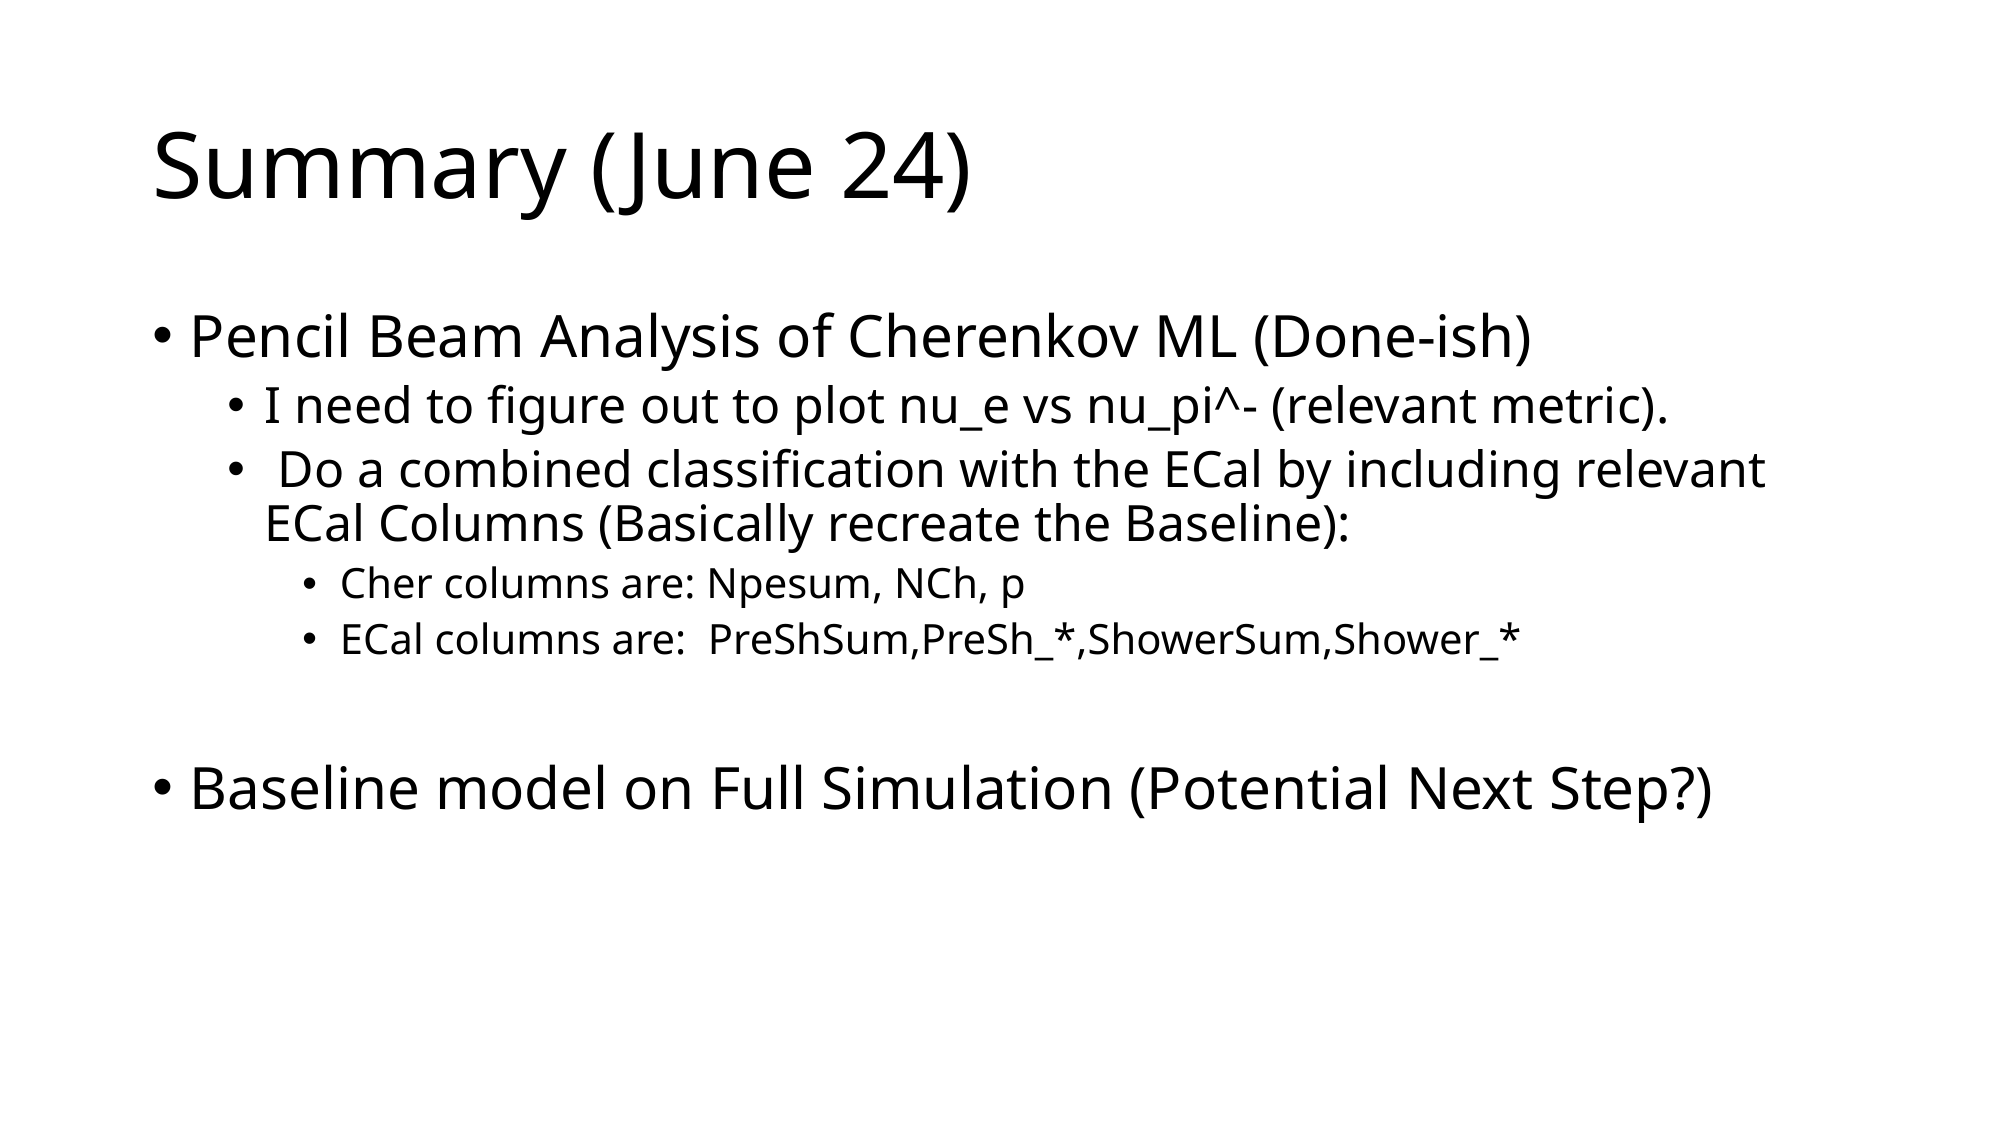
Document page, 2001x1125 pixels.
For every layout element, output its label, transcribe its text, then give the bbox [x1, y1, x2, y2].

title Summary (June 24) [137, 59, 1863, 278]
list Pencil Beam Analysis of Cherenkov ML (Done-ish) I need to figure out to plot nu_e vs nu_pi^- (relevant metric). Do a combined classification with the ECal by including relevant ECal Columns (Basically recreate the Baseline): Cher columns are: Npesum, NCh, p ECal columns are: PreShSum,PreSh_*,ShowerSum,Shower_* Baseline model on Full Simulation (Potential Next Step?) [137, 299, 1863, 1014]
